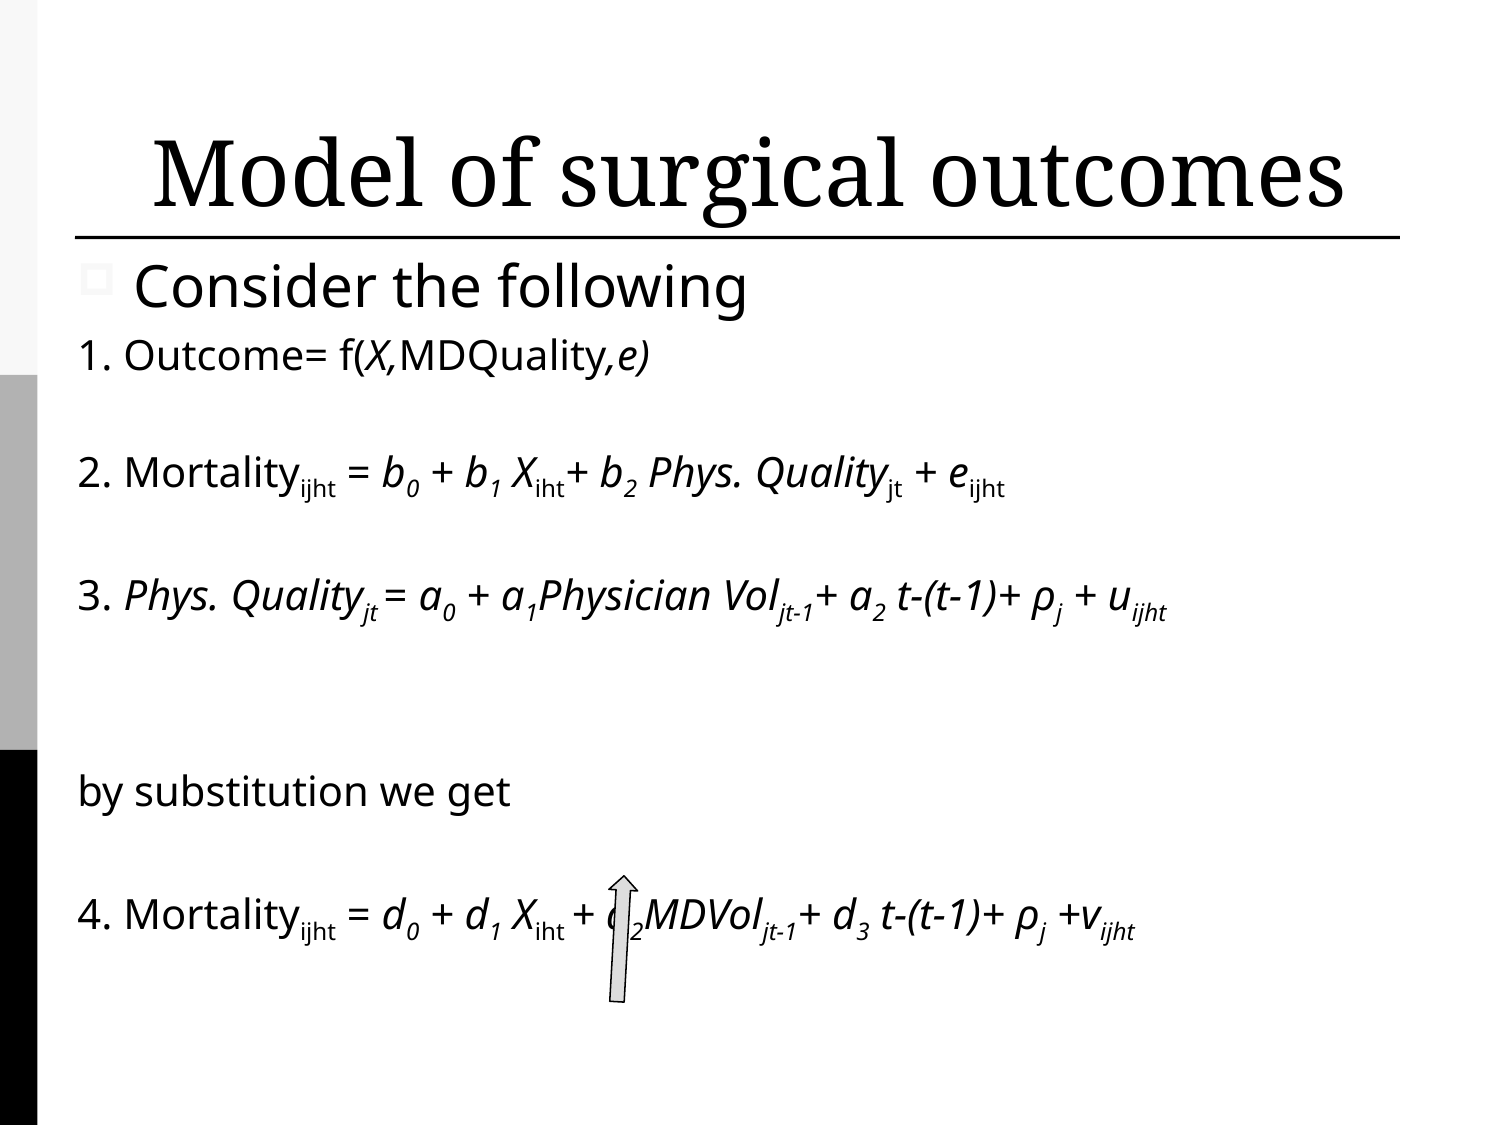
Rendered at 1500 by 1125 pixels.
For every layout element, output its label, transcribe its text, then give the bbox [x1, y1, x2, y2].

text_box [608, 875, 638, 1003]
list Consider the following 1. Outcome= f(X,MDQuality,e) 2. Mortalityijht = b0 + b1 Xiht+ b2 Phys. Qualityjt + eijht 3. Phys. Qualityjt = a0 + a1Physician Voljt-1+ a2 t-(t-1)+ ρj + uijht by substitution we get 4. Mortalityijht = d0 + d1 Xiht + d2MDVoljt-1+ d3 t-(t-1)+ ρj +vijht And there are, of course, always arguments about whether we have the salient parts of this included in these models. [62, 249, 1476, 1063]
title Model of surgical outcomes [74, 45, 1426, 233]
